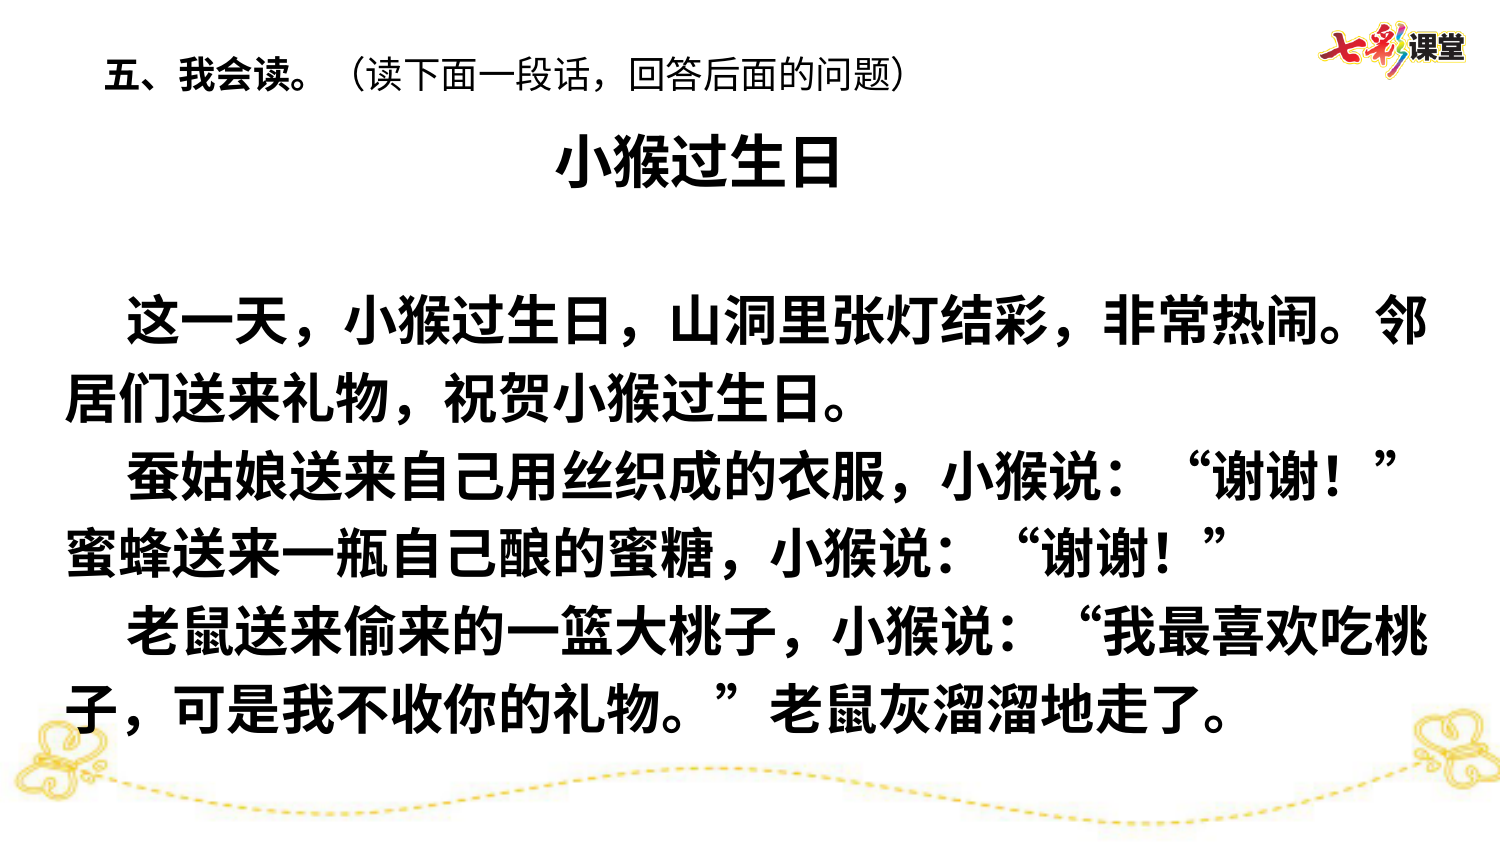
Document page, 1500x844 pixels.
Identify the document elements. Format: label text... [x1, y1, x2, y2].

picture [0, 0, 1500, 844]
text_box 小猴过生日 [543, 138, 858, 199]
text_box 五、我会读。（读下面一段话，回答后面的问题） [91, 45, 940, 102]
text_box 这一天，小猴过生日，山洞里张灯结彩，非常热闹。邻居们送来礼物，祝贺小猴过生日。 蚕姑娘送来自己用丝织成的衣服，小猴说：“谢谢！”蜜蜂送来一瓶自己酿的蜜糖，小猴说：“谢谢！” 老鼠送来偷来的一篮大桃子，小猴说：“我最喜欢吃桃子，可是我不收你的礼物。”老鼠灰溜溜地走了。 [53, 267, 1484, 747]
